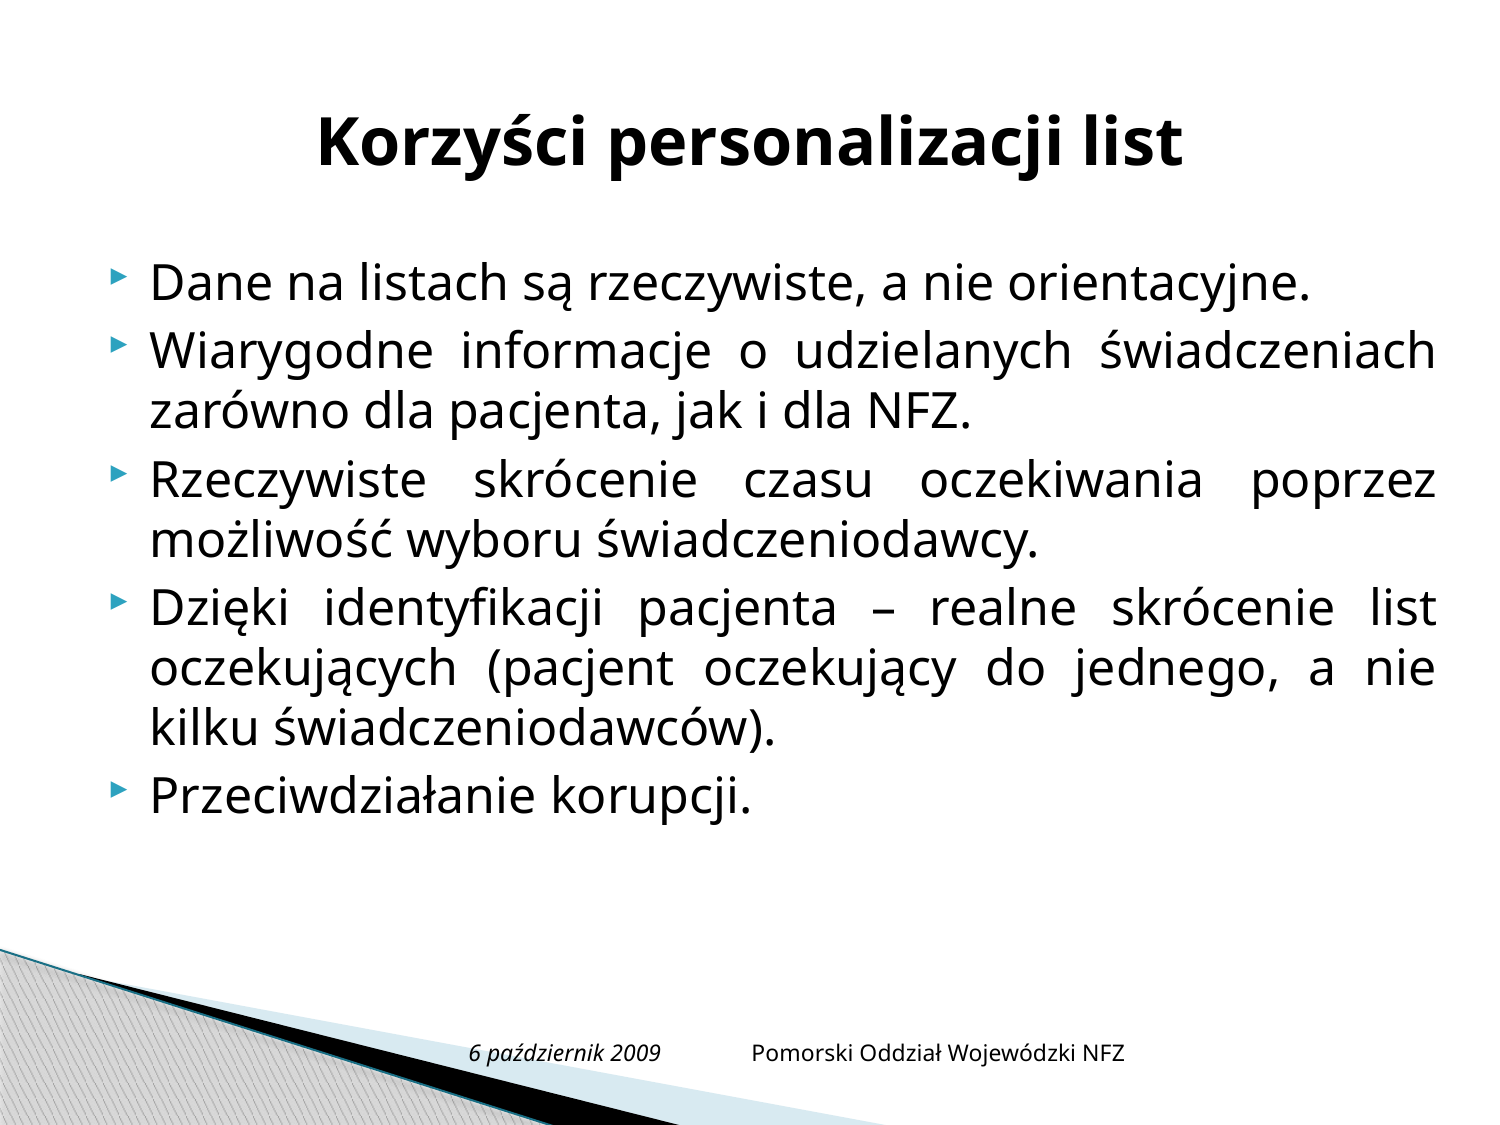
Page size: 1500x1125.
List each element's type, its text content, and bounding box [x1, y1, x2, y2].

text_box 6 październik 2009 Pomorski Oddział Wojewódzki NFZ [246, 1031, 1348, 1074]
list Dane na listach są rzeczywiste, a nie orientacyjne. Wiarygodne informacje o udzielanych świadczeniach zarówno dla pacjenta, jak i dla NFZ. Rzeczywiste skrócenie czasu oczekiwania poprzez możliwość wyboru świadczeniodawcy. Dzięki identyfikacji pacjenta – realne skrócenie list oczekujących (pacjent oczekujący do jednego, a nie kilku świadczeniodawców). Przeciwdziałanie korupcji. [74, 242, 1454, 986]
title Korzyści personalizacji list [75, 45, 1425, 233]
